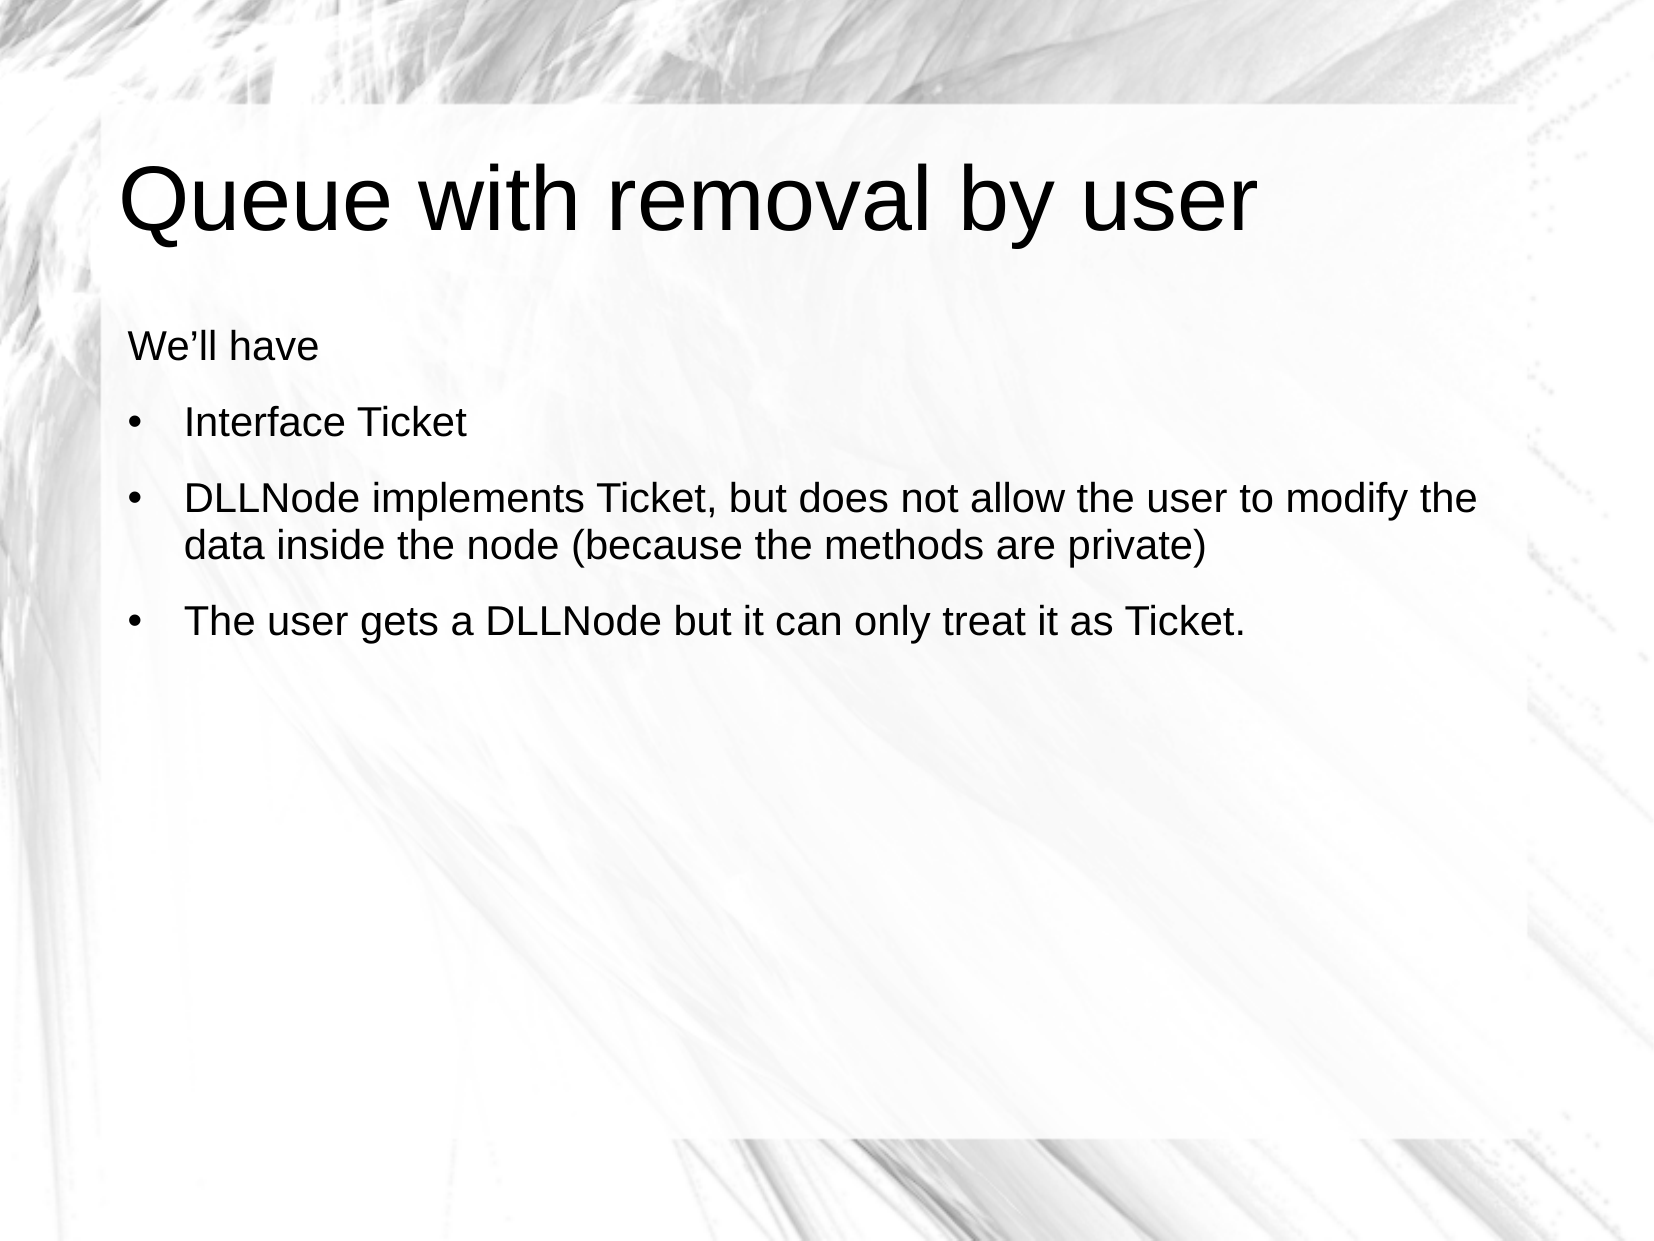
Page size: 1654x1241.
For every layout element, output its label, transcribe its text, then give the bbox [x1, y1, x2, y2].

list We’ll have Interface Ticket DLLNode implements Ticket, but does not allow the user to modify the data inside the node (because the methods are private) The user gets a DLLNode but it can only treat it as Ticket. [118, 319, 1571, 1109]
title Queue with removal by user [118, 93, 1506, 299]
picture [0, 0, 1654, 1241]
